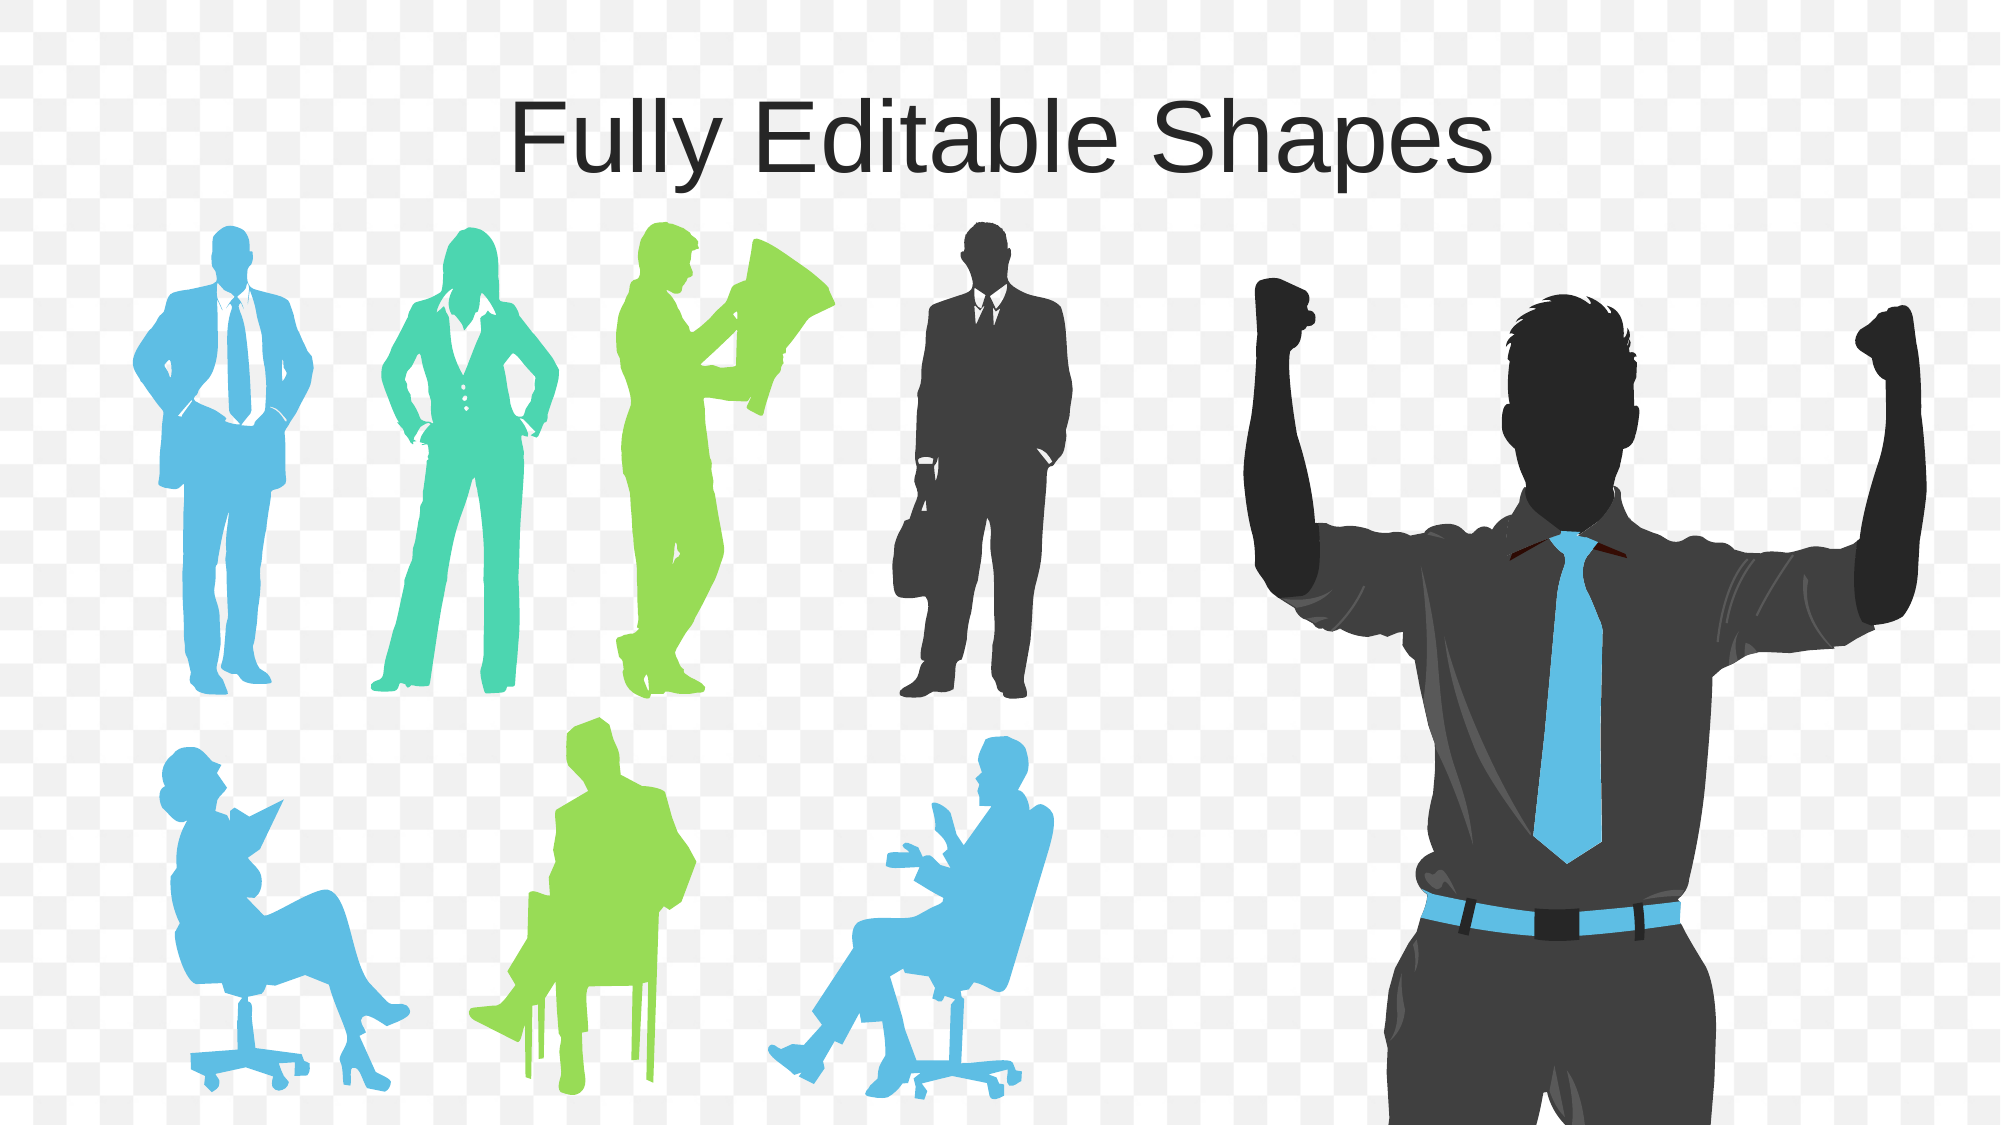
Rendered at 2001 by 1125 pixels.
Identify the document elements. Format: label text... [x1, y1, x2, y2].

text_box [467, 715, 698, 1097]
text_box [1241, 275, 1926, 1125]
picture [0, 0, 2001, 1125]
list Fully Editable Shapes [53, 82, 1952, 202]
text_box [766, 734, 1056, 1101]
text_box [158, 746, 412, 1094]
text_box [370, 227, 560, 694]
text_box [892, 221, 1073, 699]
text_box [132, 225, 314, 695]
text_box [616, 221, 836, 699]
